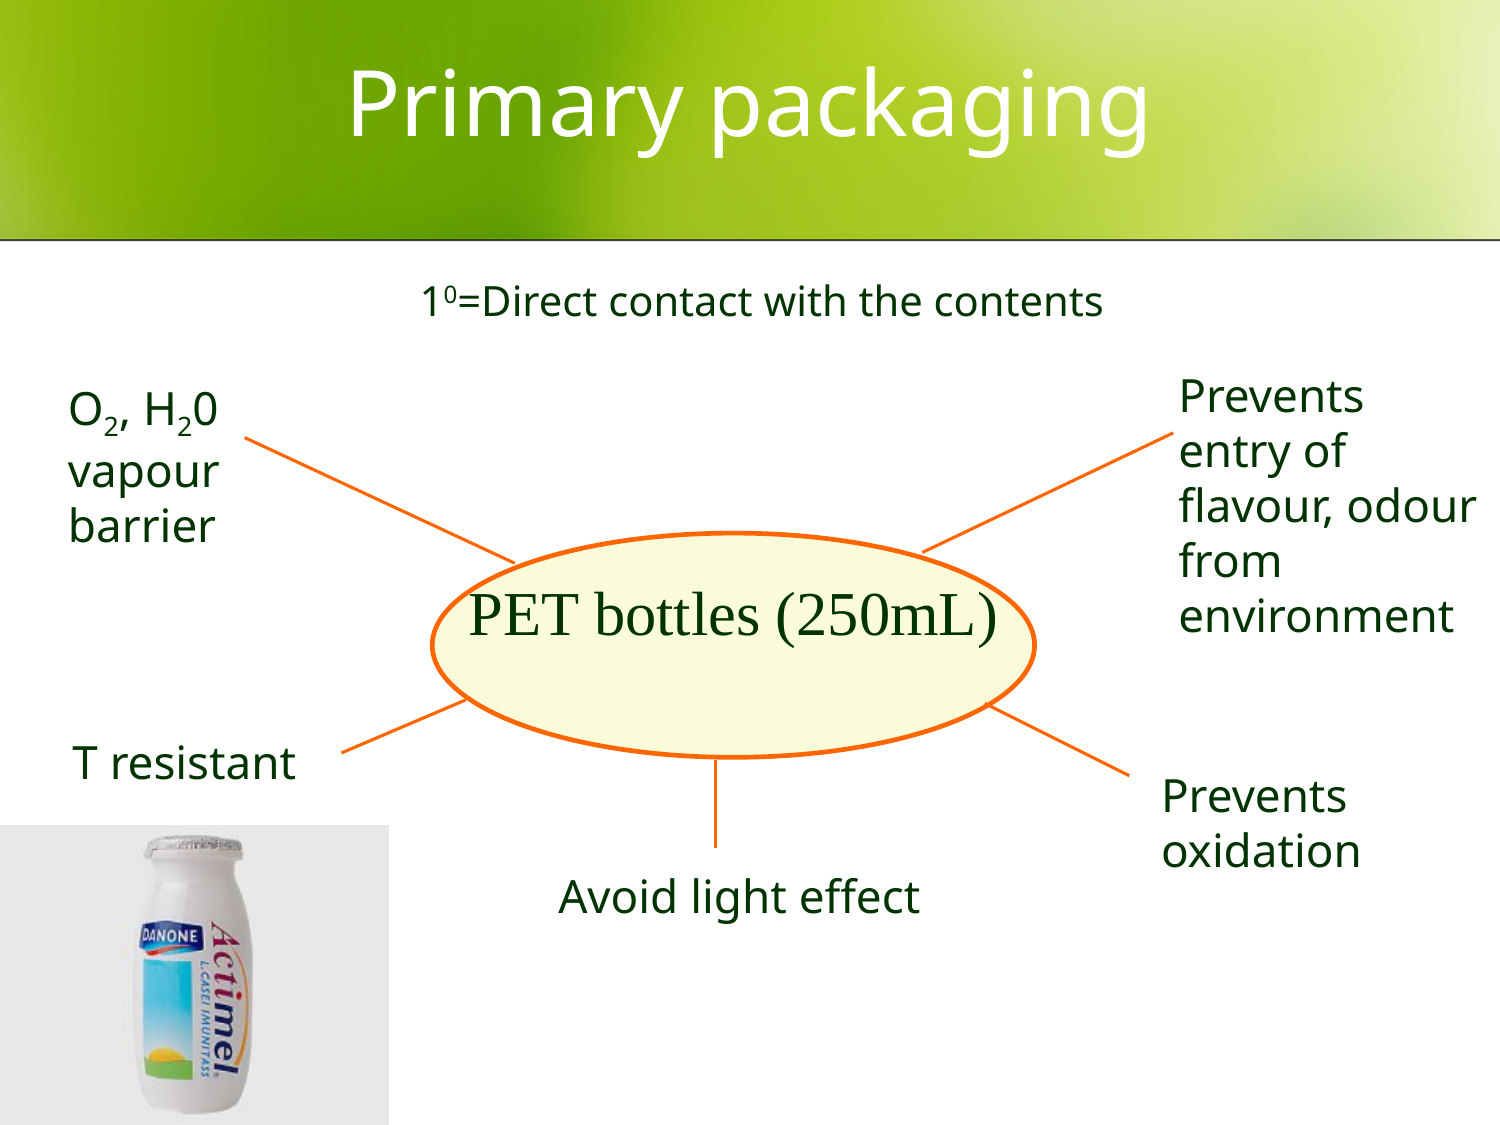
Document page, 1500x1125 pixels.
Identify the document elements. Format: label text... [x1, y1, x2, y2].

text_box Avoid light effect [543, 860, 987, 930]
text_box Prevents entry of flavour, odour from environment [1163, 358, 1500, 649]
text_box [985, 703, 1129, 776]
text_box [923, 433, 1172, 552]
text_box Prevents oxidation [1146, 759, 1476, 884]
title Primary packaging [62, 24, 1438, 176]
text_box T resistant [57, 726, 361, 796]
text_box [245, 438, 514, 563]
text_box O2, H20 vapour barrier [53, 371, 389, 560]
list 10=Direct contact with the contents [73, 266, 1450, 566]
list 10=Direct contact with the contents [73, 560, 1450, 966]
picture [0, 0, 1500, 1125]
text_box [342, 700, 465, 753]
text_box PET bottles (250mL) [432, 533, 1035, 758]
